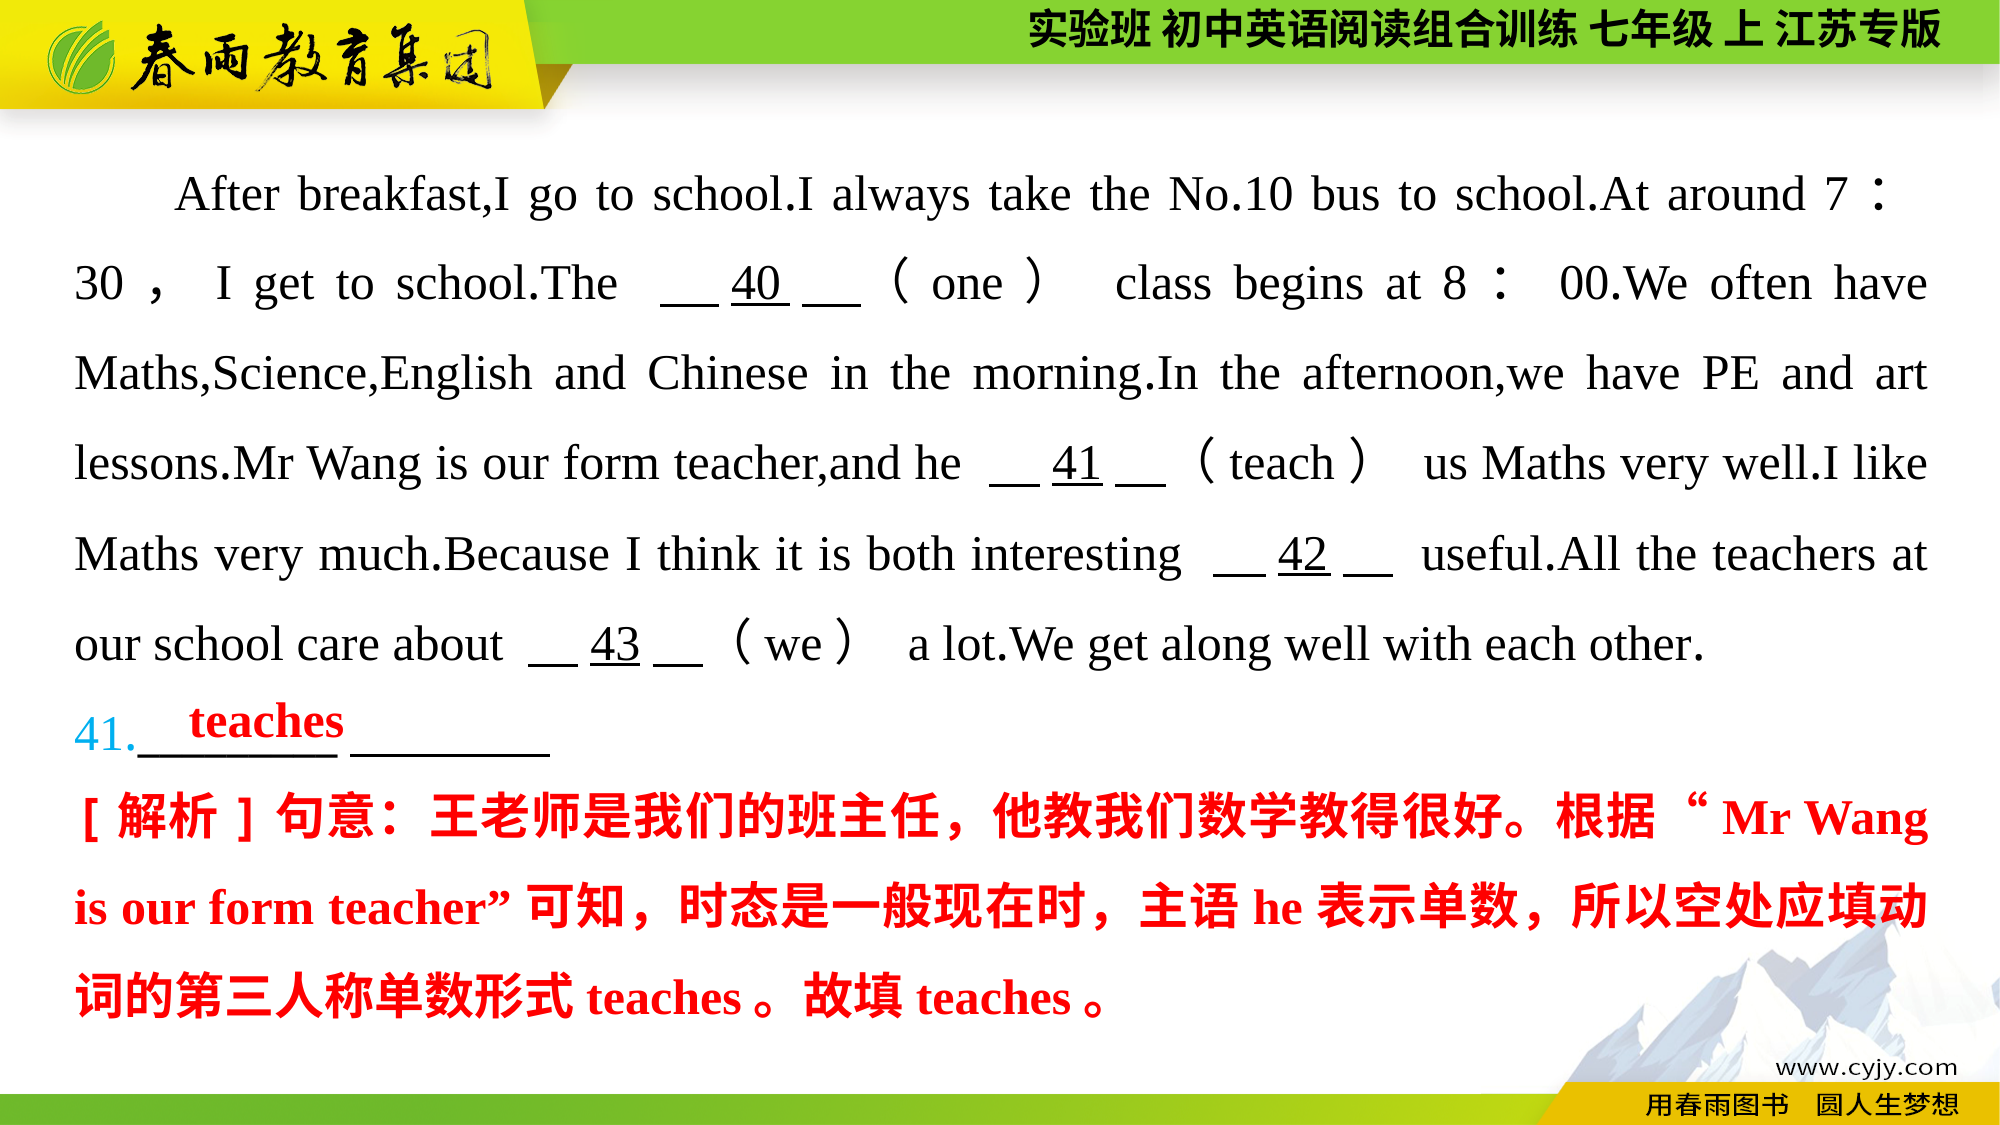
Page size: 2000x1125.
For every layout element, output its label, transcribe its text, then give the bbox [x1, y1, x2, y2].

picture [0, 0, 2000, 1125]
text_box teaches [173, 680, 360, 746]
list After breakfast,I go to school.I always take the No.10 bus to school.At around 7：30，I get to school.The 40 （one） class begins at 8：00.We often have Maths,Science,English and Chinese in the morning.In the afternoon,we have PE and art lessons.Mr Wang is our form teacher,and he 41 （teach） us Maths very well.I like Maths very much.Because I think it is both interesting 42 useful.All the teachers at our school care about 43 （we） a lot.We get along well with each other. 41._________ [59, 122, 1944, 746]
text_box [解析]句意：王老师是我们的班主任，他教我们数学教得很好。根据“Mr Wang is our form teacher”可知，时态是一般现在时，主语he表示单数，所以空处应填动词的第三人称单数形式teaches。故填teaches。 [59, 746, 1944, 1032]
